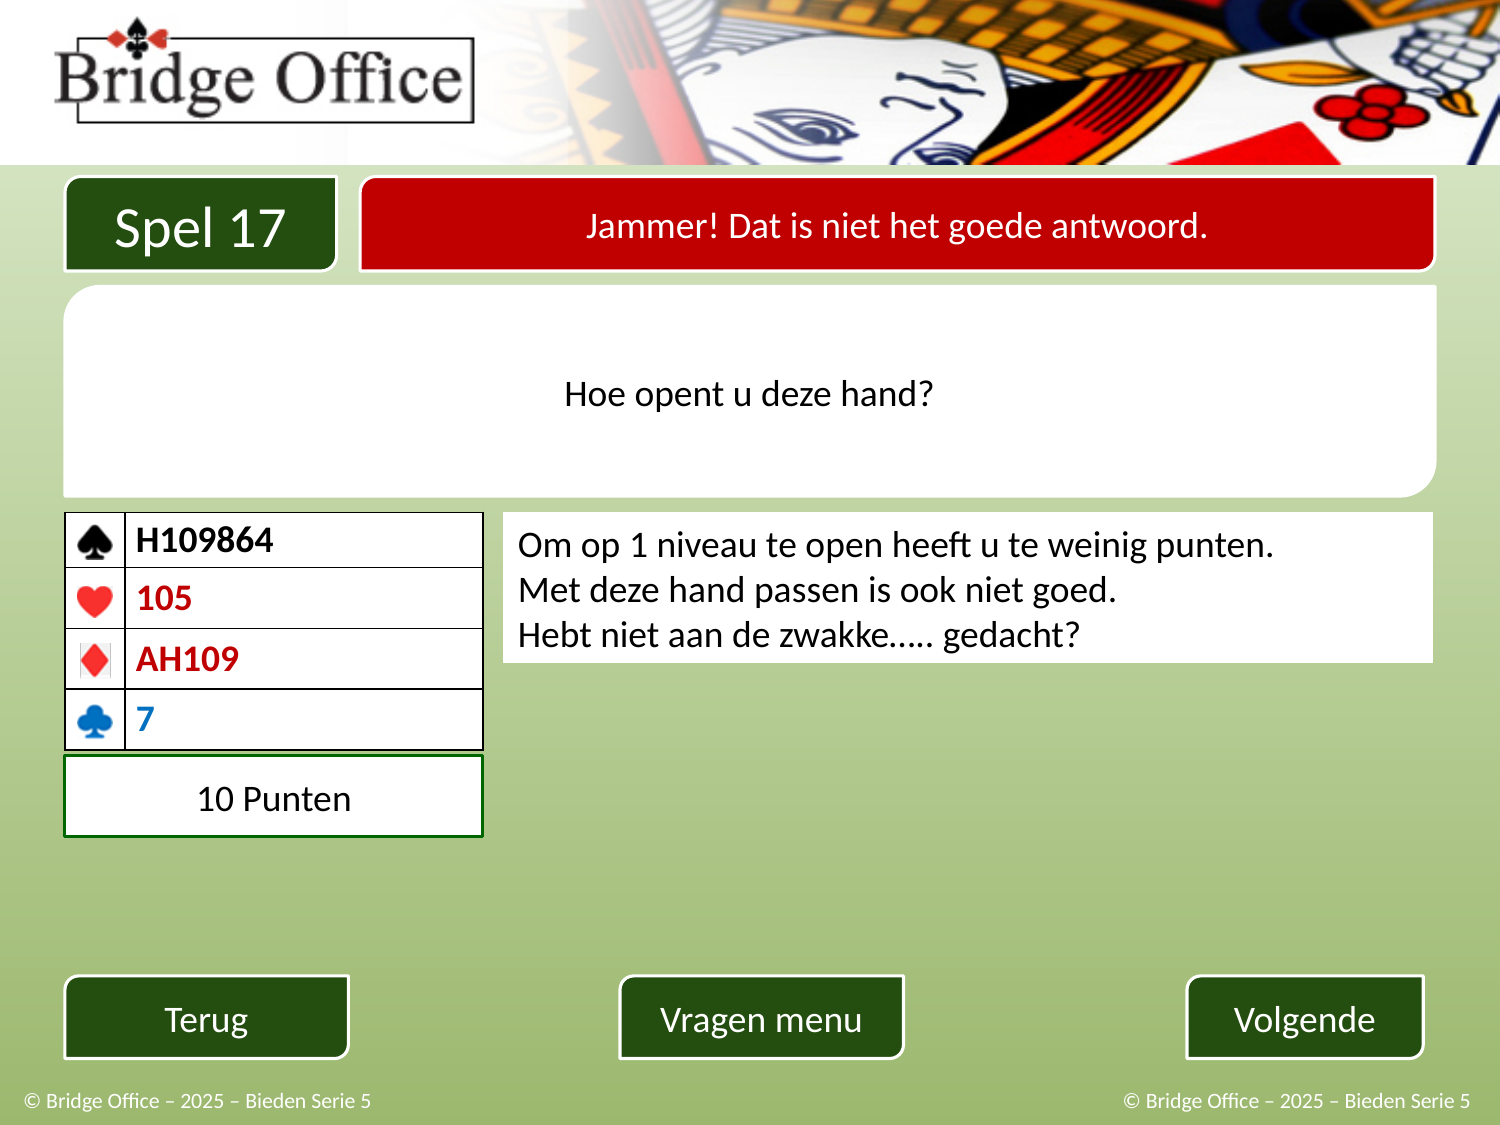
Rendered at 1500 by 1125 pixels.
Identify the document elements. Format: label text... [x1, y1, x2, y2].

table_header [66, 513, 124, 567]
picture [77, 643, 113, 679]
picture [77, 585, 113, 618]
picture [0, 0, 1500, 166]
text_box Jammer! Dat is niet het goede antwoord. [358, 179, 1437, 273]
text_box Spel 17 [63, 179, 339, 273]
table_cell 7 [126, 690, 482, 749]
text_box Hoe opent u deze hand? [63, 284, 1437, 498]
text_box © Bridge Office – 2025 – Bieden Serie 5 [8, 1079, 393, 1121]
table_cell [66, 568, 124, 628]
text_box 10 Punten [63, 754, 484, 838]
text_box Om op 1 niveau te open heeft u te weinig punten. Met deze hand passen is ook niet goed. Hebt niet aan de zwakke….. gedacht? [503, 512, 1433, 663]
table_cell [66, 690, 124, 749]
table_cell [66, 629, 124, 688]
table_header H109864 [126, 513, 482, 567]
picture [77, 703, 113, 740]
table_cell AH109 [126, 629, 482, 688]
text_box Vragen menu [618, 974, 906, 1061]
text_box Volgende [1185, 974, 1425, 1061]
table_cell 105 [126, 568, 482, 628]
text_box © Bridge Office – 2025 – Bieden Serie 5 [1107, 1079, 1500, 1121]
text_box Terug [63, 974, 350, 1061]
picture [77, 524, 113, 561]
